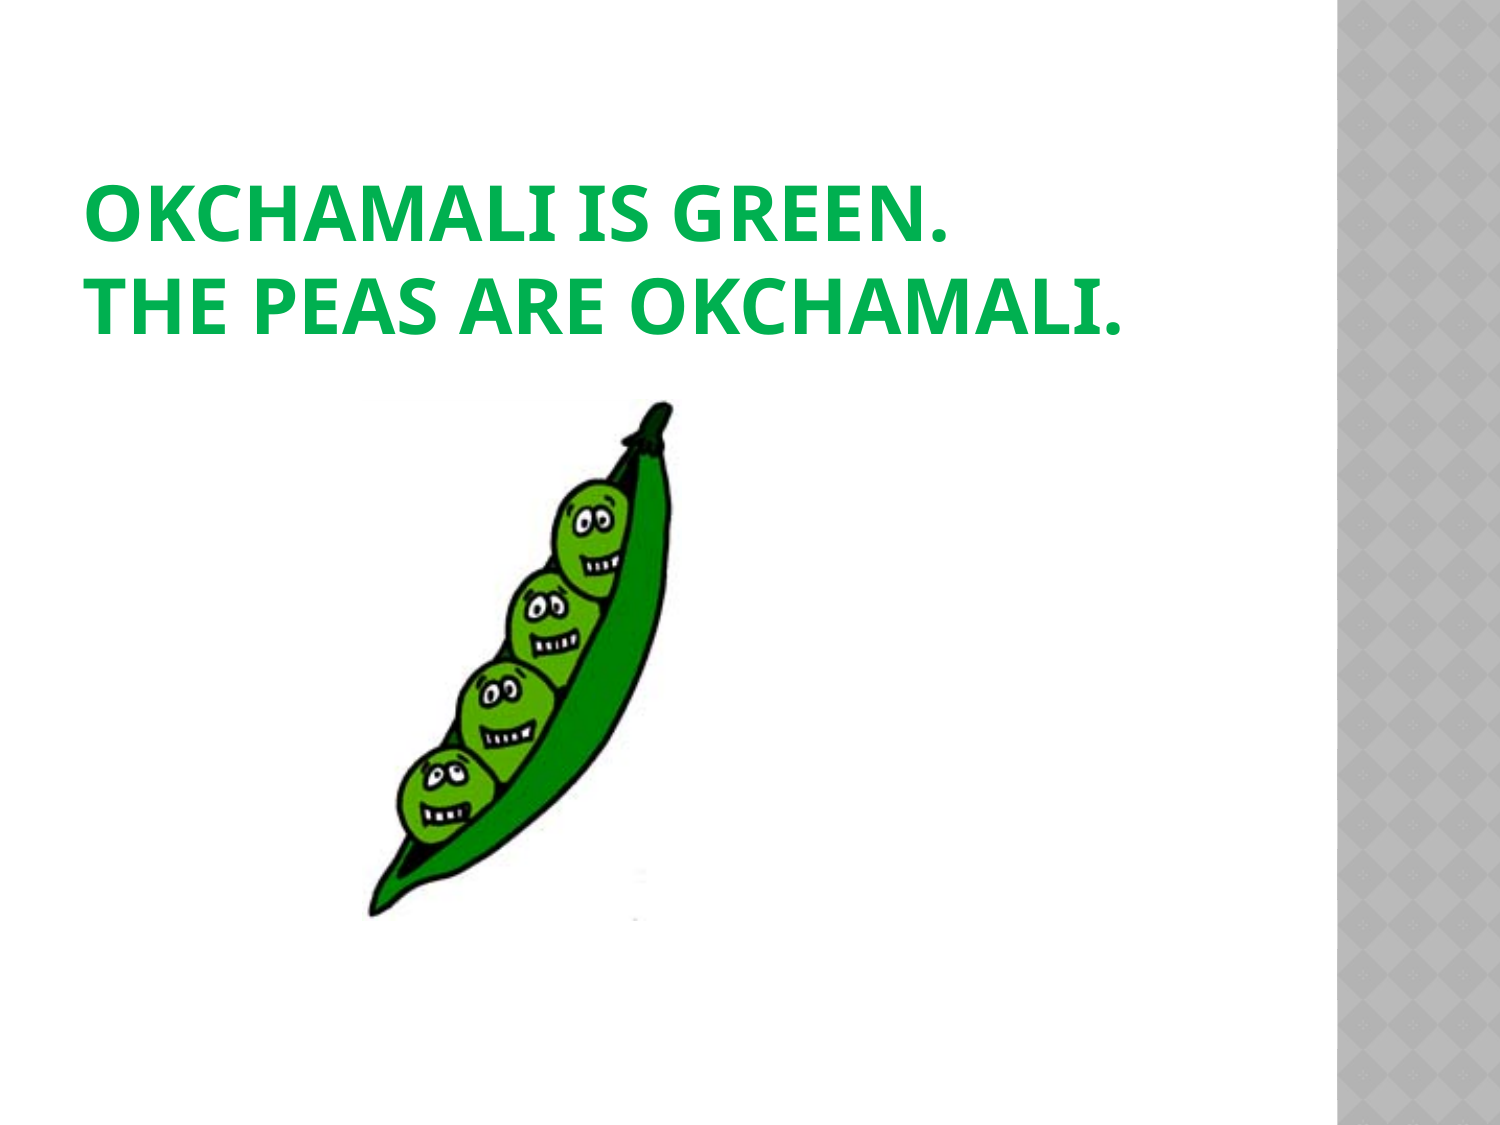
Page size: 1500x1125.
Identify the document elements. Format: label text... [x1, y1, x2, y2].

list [361, 399, 682, 922]
title OKCHAMALI IS GREEN. The peas are okchamali. [75, 162, 1263, 350]
